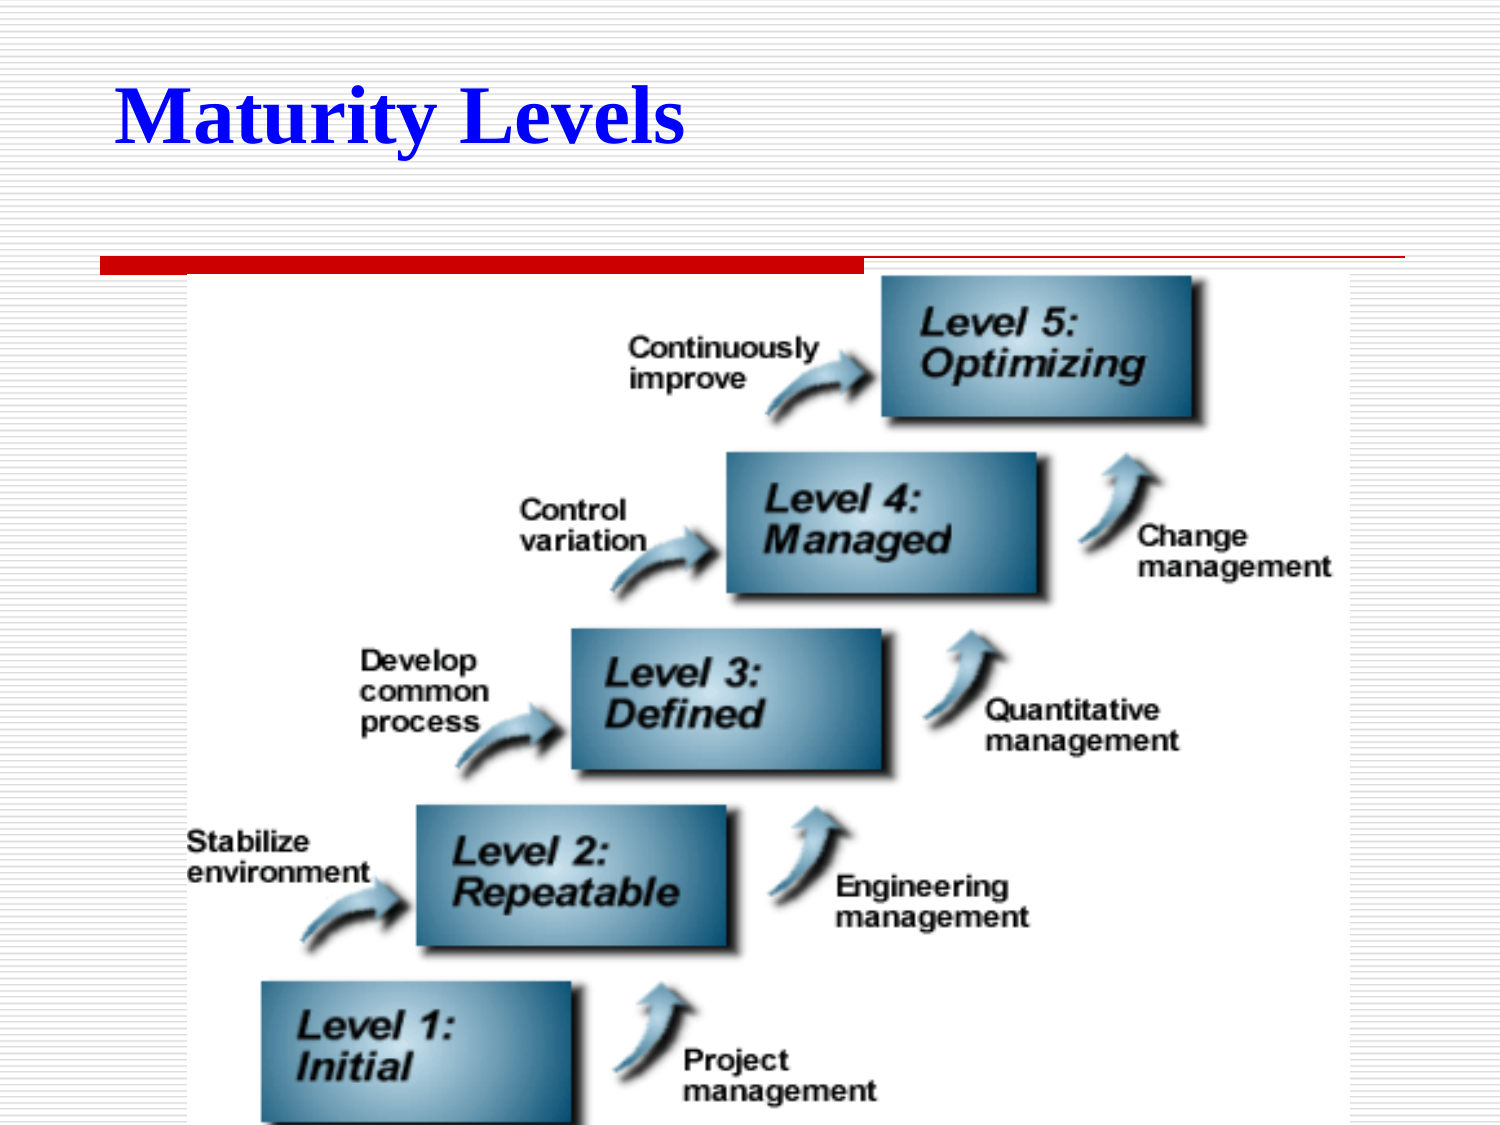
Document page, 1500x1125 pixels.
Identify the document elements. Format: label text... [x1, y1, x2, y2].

picture [0, 0, 1500, 1125]
text_box Maturity Levels [100, 53, 1500, 168]
